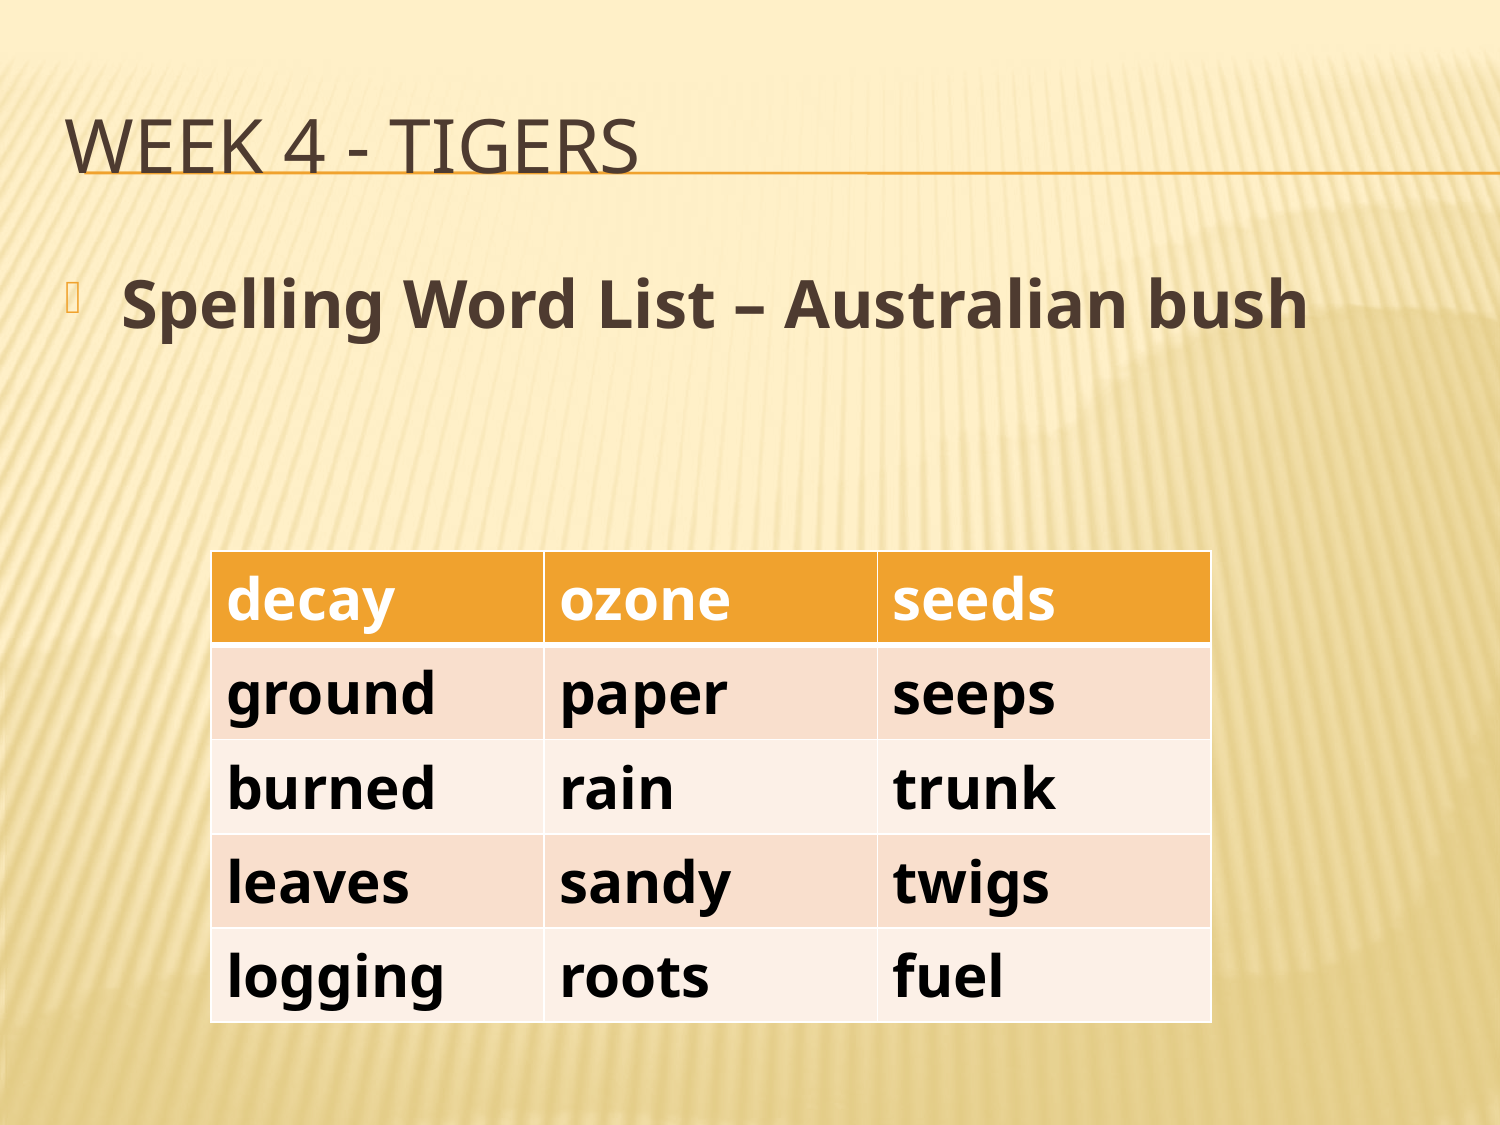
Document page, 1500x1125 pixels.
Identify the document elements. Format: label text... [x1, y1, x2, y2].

table_cell logging [212, 929, 543, 1021]
table_cell trunk [878, 740, 1210, 833]
table_cell leaves [212, 835, 543, 927]
list Spelling Word List – Australian bush [50, 254, 1475, 998]
table_cell ground [212, 648, 543, 739]
table_cell twigs [878, 835, 1210, 927]
table_cell fuel [878, 929, 1210, 1021]
title Week 4 - Tigers [50, 75, 1475, 213]
table_cell roots [545, 929, 877, 1021]
table_cell sandy [545, 835, 877, 927]
table_cell seeps [878, 648, 1210, 739]
table_cell burned [212, 740, 543, 833]
table_cell rain [545, 740, 877, 833]
table_cell paper [545, 648, 877, 739]
table_header decay [212, 552, 543, 642]
table_header seeds [878, 552, 1210, 642]
table_header ozone [545, 552, 877, 642]
